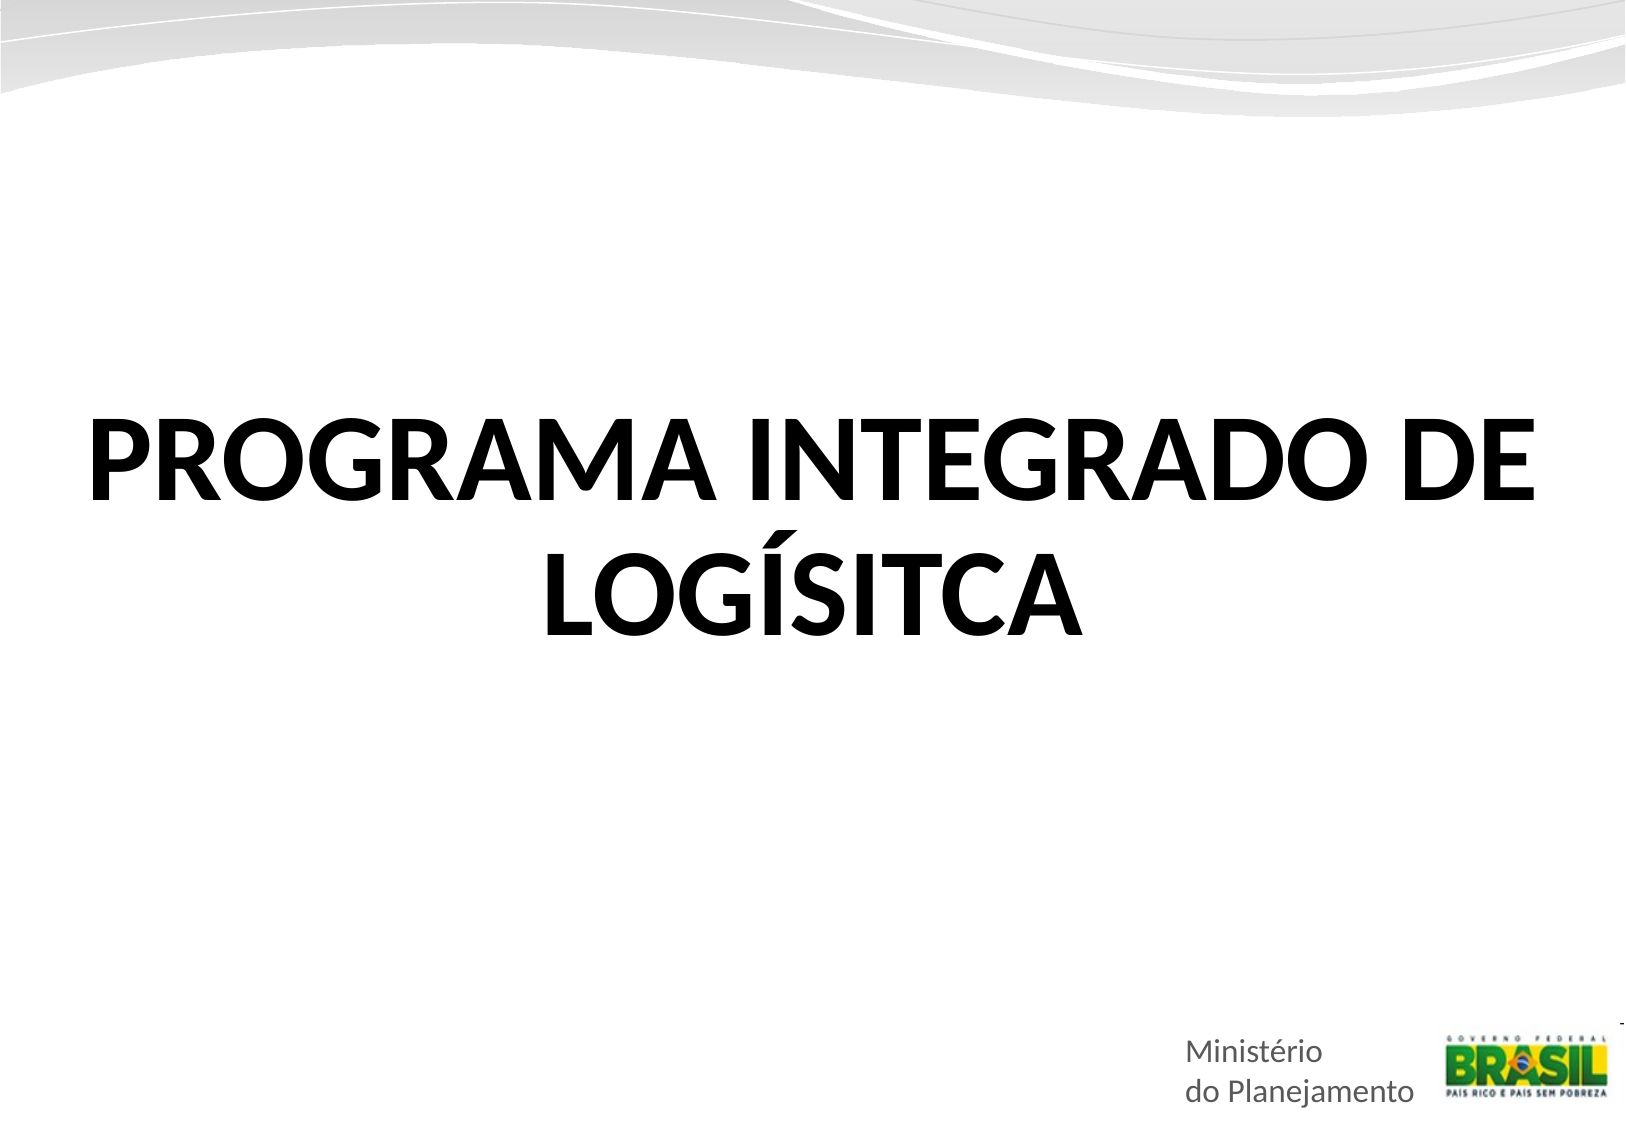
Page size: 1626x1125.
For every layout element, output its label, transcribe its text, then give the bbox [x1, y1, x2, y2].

picture [1437, 1023, 1624, 1110]
text_box PROGRAMA INTEGRADO DE LOGÍSITCA [0, 385, 1625, 671]
